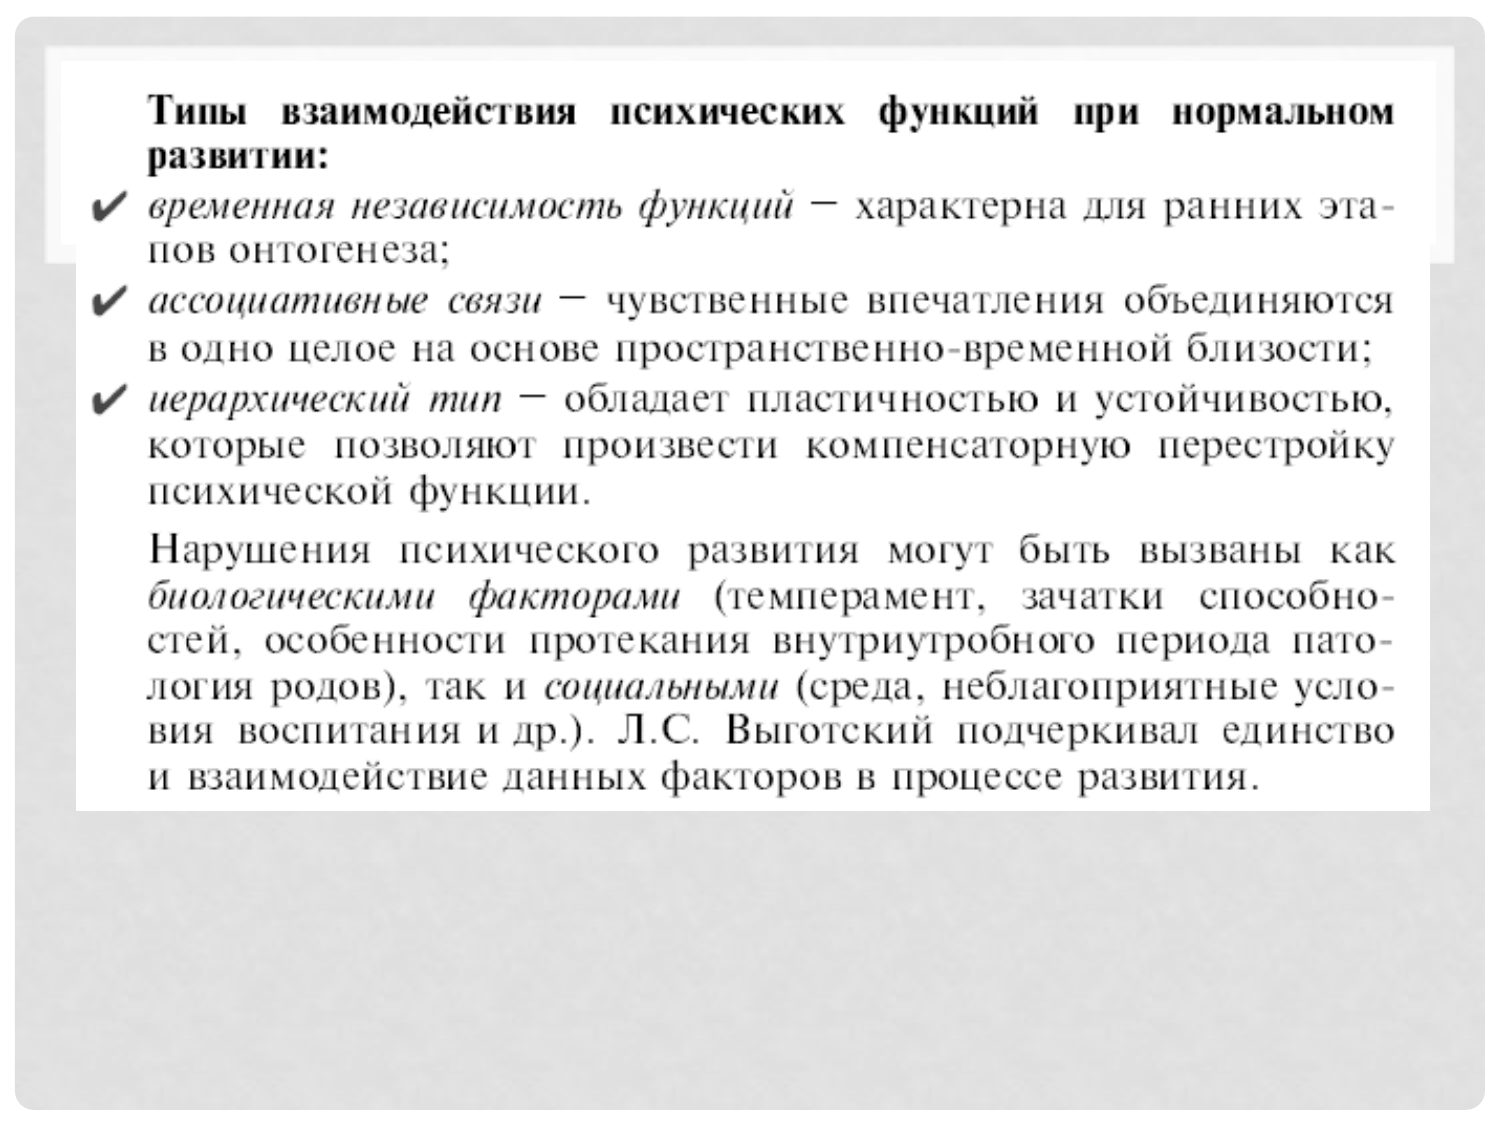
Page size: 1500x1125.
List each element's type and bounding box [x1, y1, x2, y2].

picture [76, 89, 1431, 811]
